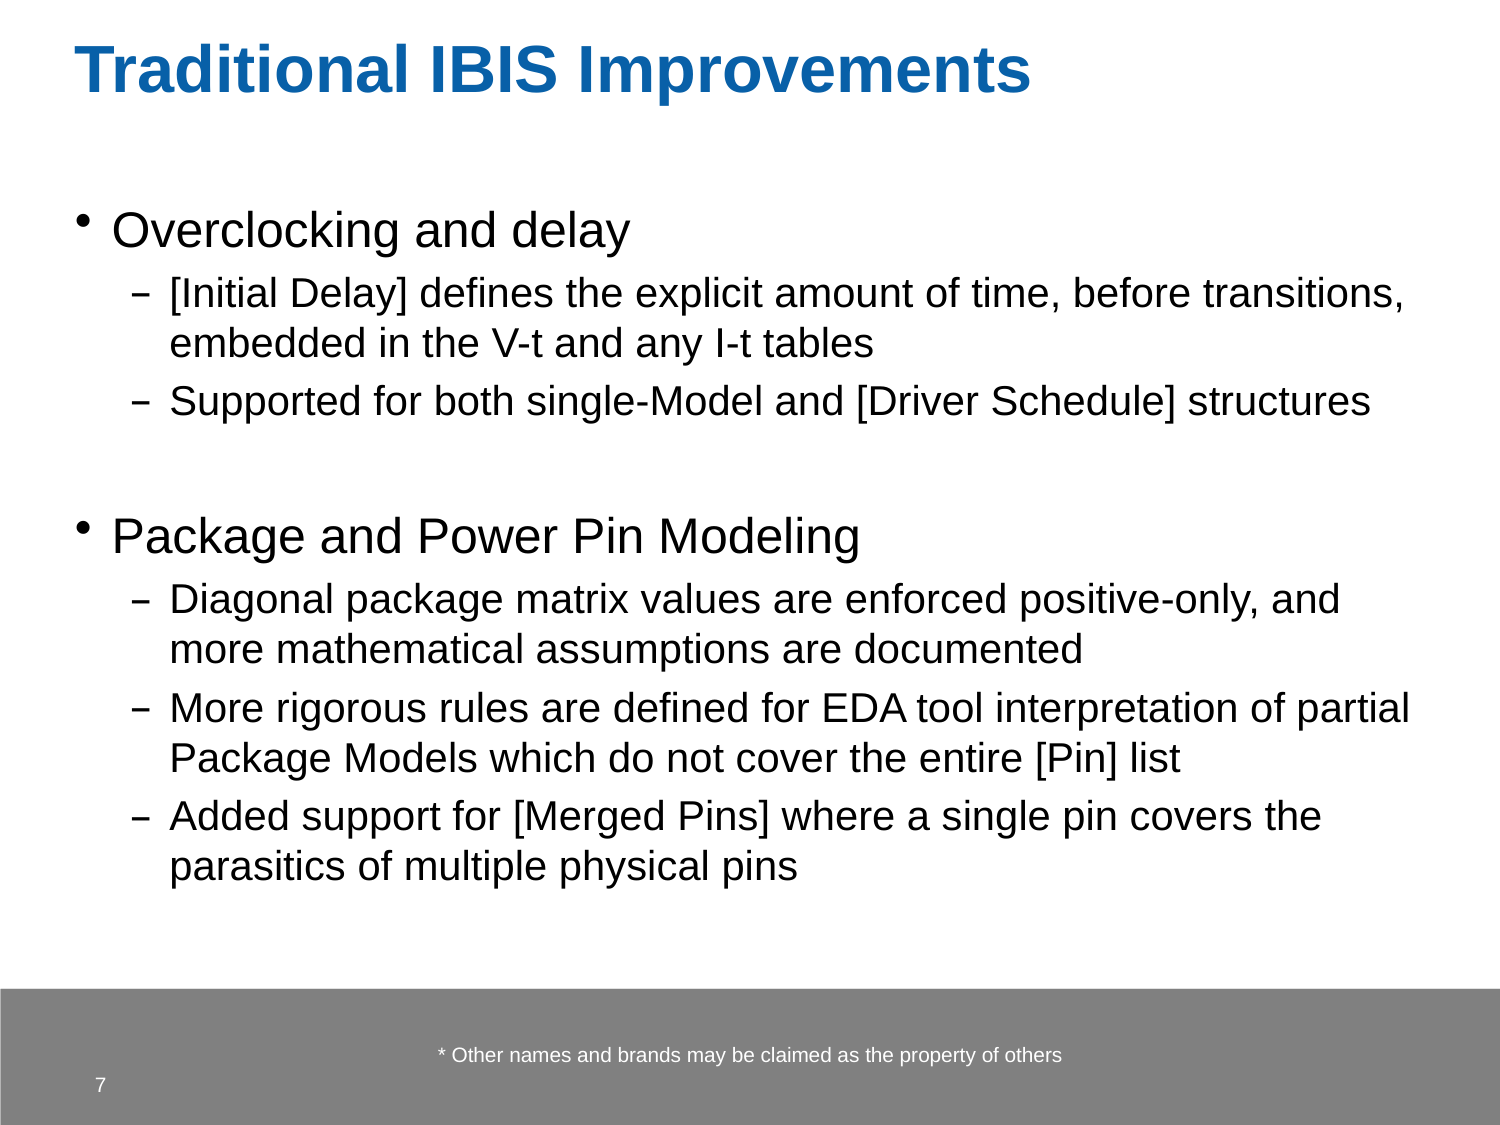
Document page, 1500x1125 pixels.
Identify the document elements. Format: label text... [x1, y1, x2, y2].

list Overclocking and delay [Initial Delay] defines the explicit amount of time, before transitions, embedded in the V-t and any I-t tables Supported for both single-Model and [Driver Schedule] structures Package and Power Pin Modeling Diagonal package matrix values are enforced positive-only, and more mathematical assumptions are documented More rigorous rules are defined for EDA tool interpretation of partial Package Models which do not cover the entire [Pin] list Added support for [Merged Pins] where a single pin covers the parasitics of multiple physical pins [74, 196, 1427, 992]
title Traditional IBIS Improvements [74, 25, 1427, 173]
